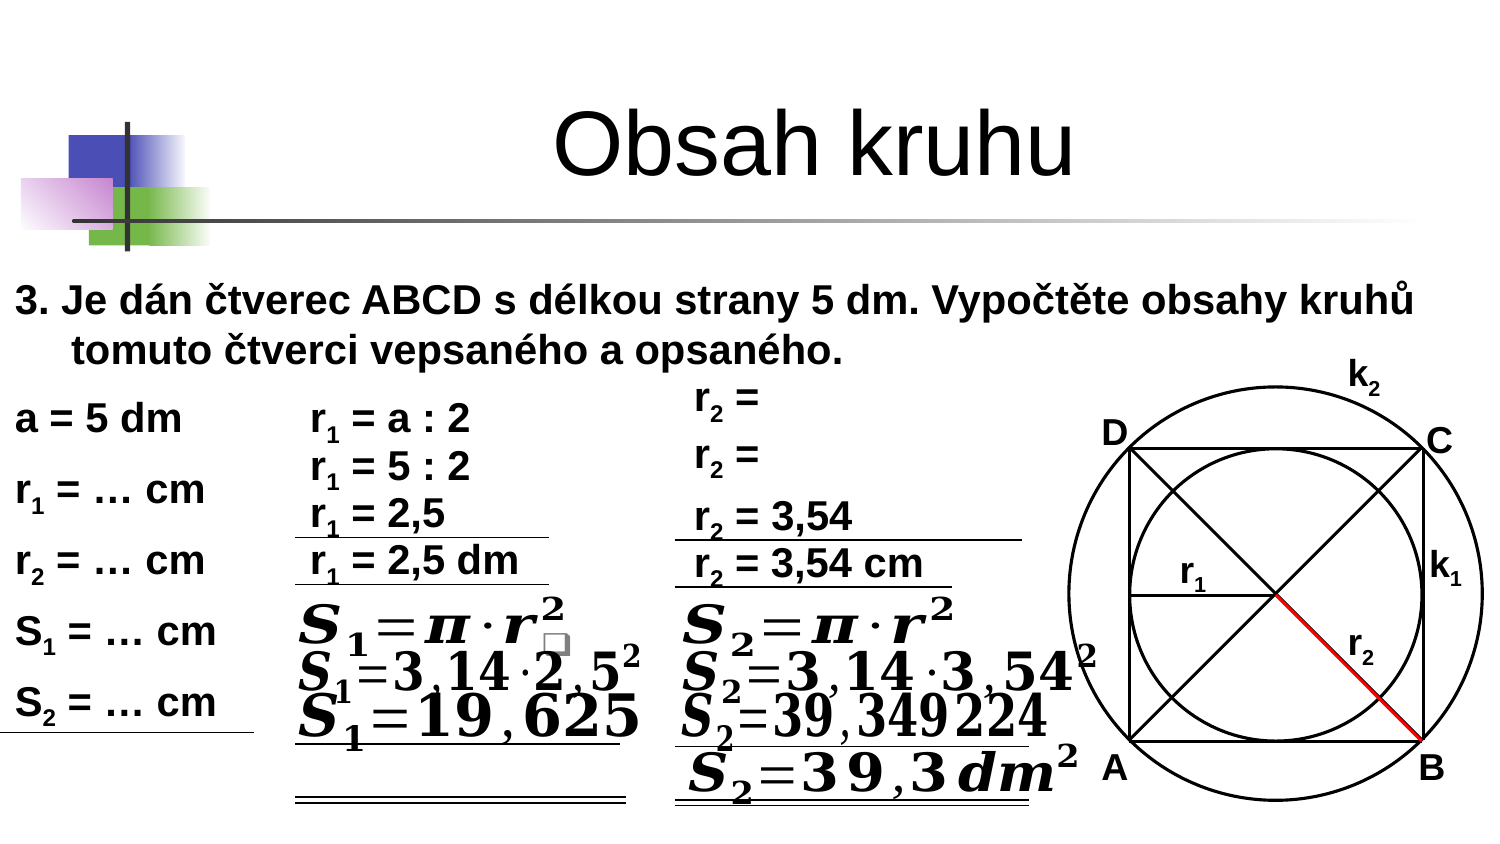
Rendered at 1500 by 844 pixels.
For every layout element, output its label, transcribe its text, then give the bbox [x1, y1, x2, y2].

text_box [1428, 599, 1483, 734]
text_box k2 [1332, 341, 1404, 408]
text_box Obsah kruhu [206, 76, 1424, 201]
text_box r1 = … cm [0, 454, 278, 525]
text_box A [1086, 735, 1158, 795]
text_box k1 [1428, 532, 1486, 599]
text_box [1158, 750, 1403, 801]
text_box a = 5 dm [0, 383, 278, 454]
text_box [1275, 594, 1422, 742]
text_box S2 = … cm [0, 667, 278, 741]
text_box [1129, 603, 1270, 740]
text_box [1428, 469, 1473, 532]
text_box r1 = 5 : 2 [295, 431, 573, 478]
text_box r2 = … cm [0, 525, 278, 596]
text_box C [1411, 408, 1483, 469]
text_box S1 = … cm [0, 596, 278, 667]
text_box r2 = 3,54 [679, 480, 957, 528]
text_box [1158, 386, 1411, 444]
text_box r2 = 3,54 cm [679, 528, 1027, 602]
text_box r1 = 2,5 [295, 478, 573, 525]
text_box r1 = a : 2 [295, 383, 573, 431]
text_box [1068, 461, 1123, 734]
text_box 3. Je dán čtverec ABCD s délkou strany 5 dm. Vypočtěte obsahy kruhů tomuto čtverci vepsaného a opsaného. [0, 265, 1500, 375]
text_box B [1403, 735, 1475, 795]
text_box r1 = 2,5 dm [295, 525, 573, 599]
text_box D [1086, 400, 1158, 461]
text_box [1129, 447, 1422, 594]
